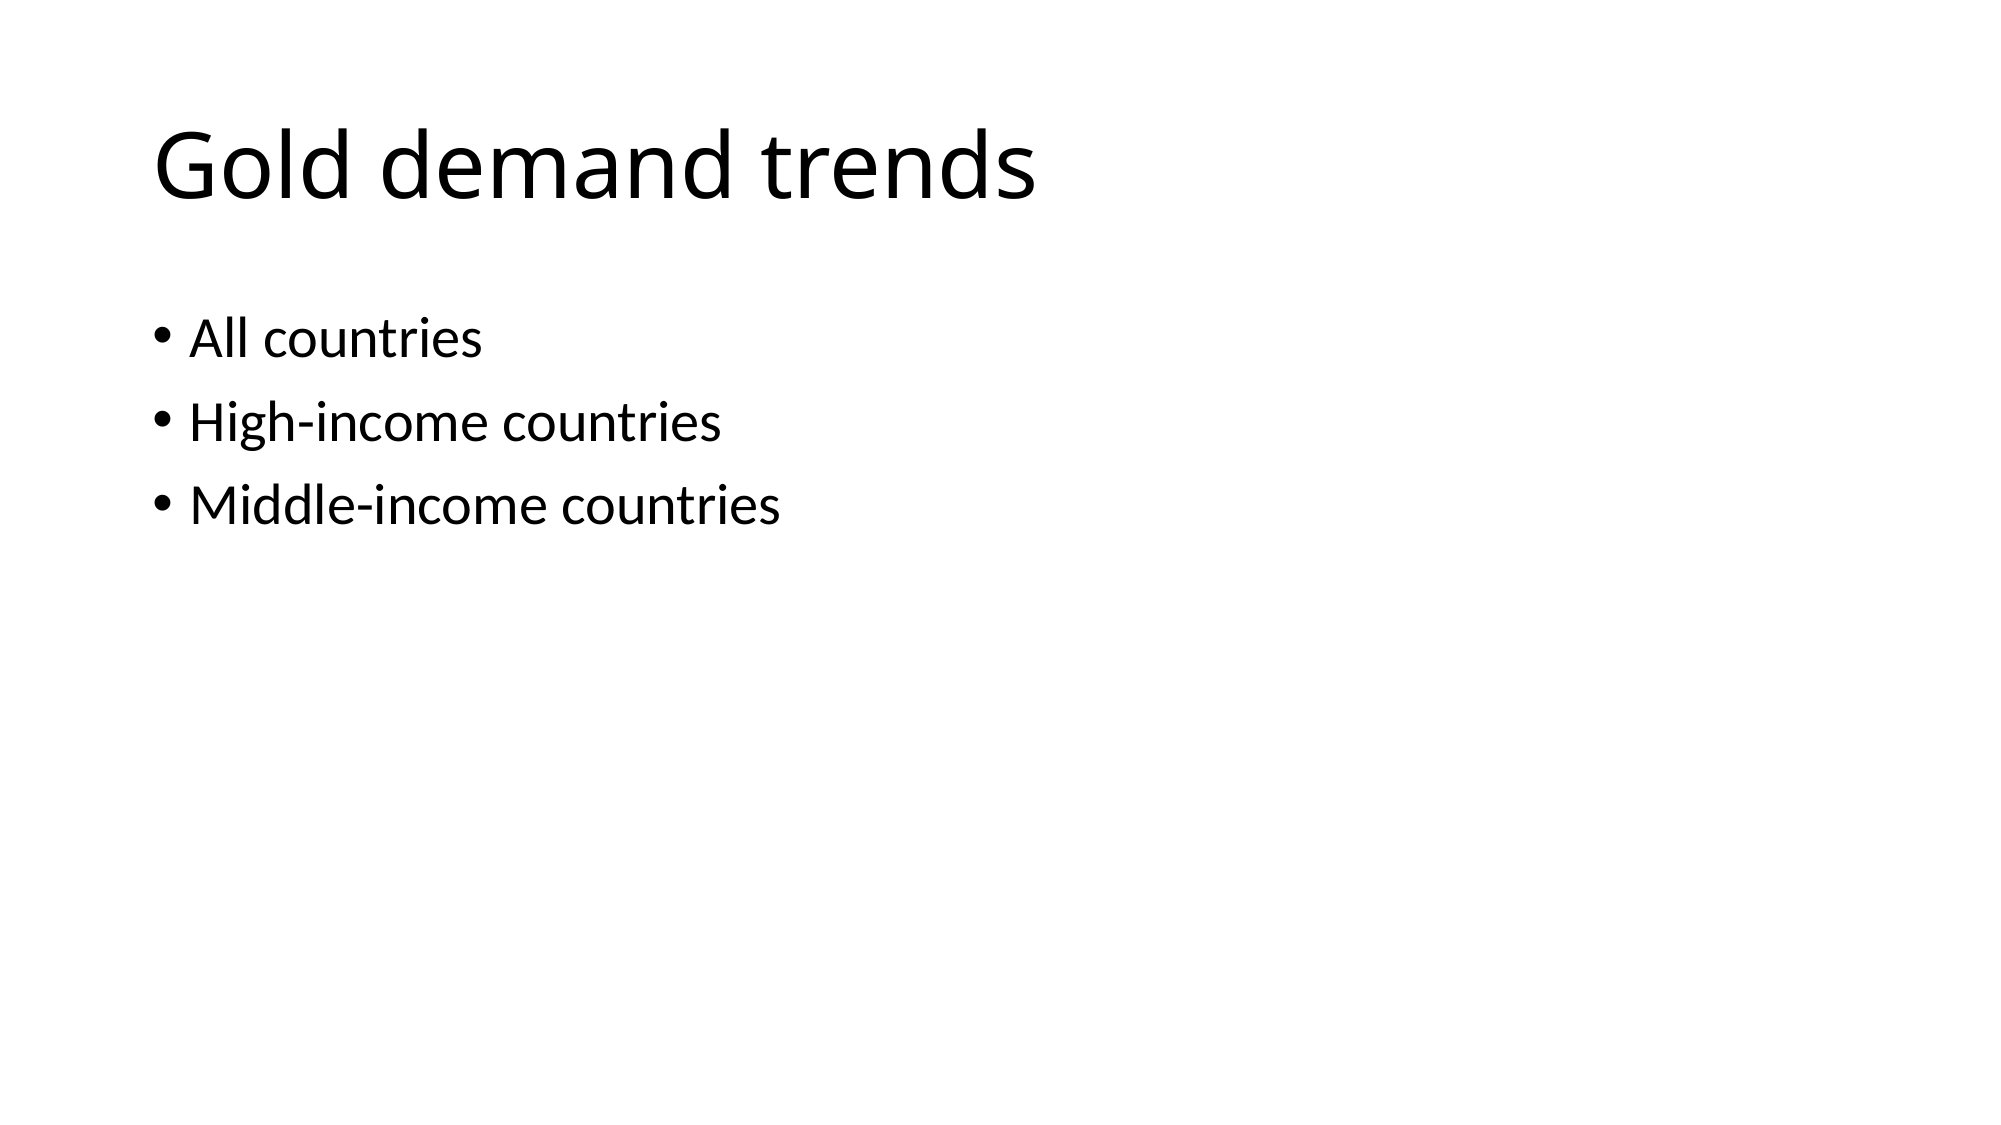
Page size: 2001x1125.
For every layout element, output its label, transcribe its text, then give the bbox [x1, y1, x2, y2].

list All countries High-income countries Middle-income countries [137, 299, 1863, 1014]
title Gold demand trends [137, 59, 1863, 278]
